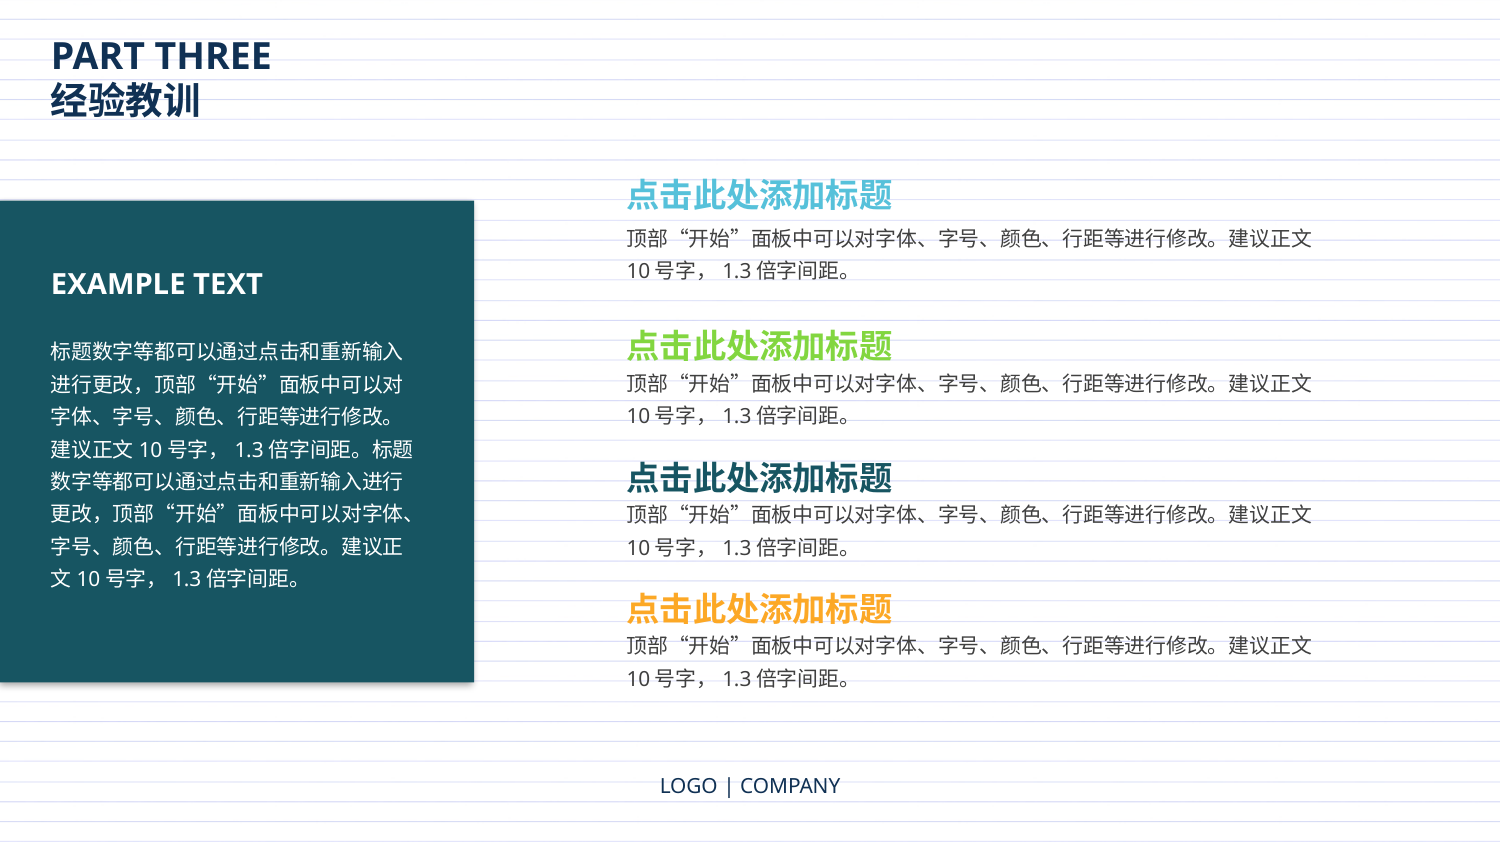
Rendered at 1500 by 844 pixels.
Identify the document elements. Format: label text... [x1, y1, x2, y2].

text_box 点击此处添加标题 [611, 429, 980, 505]
text_box 顶部“开始”面板中可以对字体、字号、颜色、行距等进行修改。建议正文10号字，1.3倍字间距。 [611, 487, 1328, 567]
text_box 点击此处添加标题 [611, 167, 980, 222]
text_box EXAMPLE TEXT [36, 240, 474, 308]
text_box 顶部“开始”面板中可以对字体、字号、颜色、行距等进行修改。建议正文10号字，1.3倍字间距。 [611, 355, 1328, 436]
text_box 顶部“开始”面板中可以对字体、字号、颜色、行距等进行修改。建议正文10号字，1.3倍字间距。 [611, 210, 1328, 291]
text_box 顶部“开始”面板中可以对字体、字号、颜色、行距等进行修改。建议正文10号字，1.3倍字间距。 [611, 618, 1328, 698]
text_box 点击此处添加标题 [611, 298, 980, 373]
text_box [0, 200, 475, 683]
text_box 标题数字等都可以通过点击和重新输入进行更改，顶部“开始”面板中可以对字体、字号、颜色、行距等进行修改。建议正文10号字，1.3倍字间距。标题数字等都可以通过点击和重新输入进行更改，顶部“开始”面板中可以对字体、字号、颜色、行距等进行修改。建议正文10号字，1.3倍字间距。 [36, 324, 430, 631]
picture [0, 0, 1500, 844]
text_box 点击此处添加标题 [611, 560, 980, 636]
text_box LOGO | COMPANY [644, 765, 856, 806]
text_box PART THREE 经验教训 [36, 24, 296, 130]
